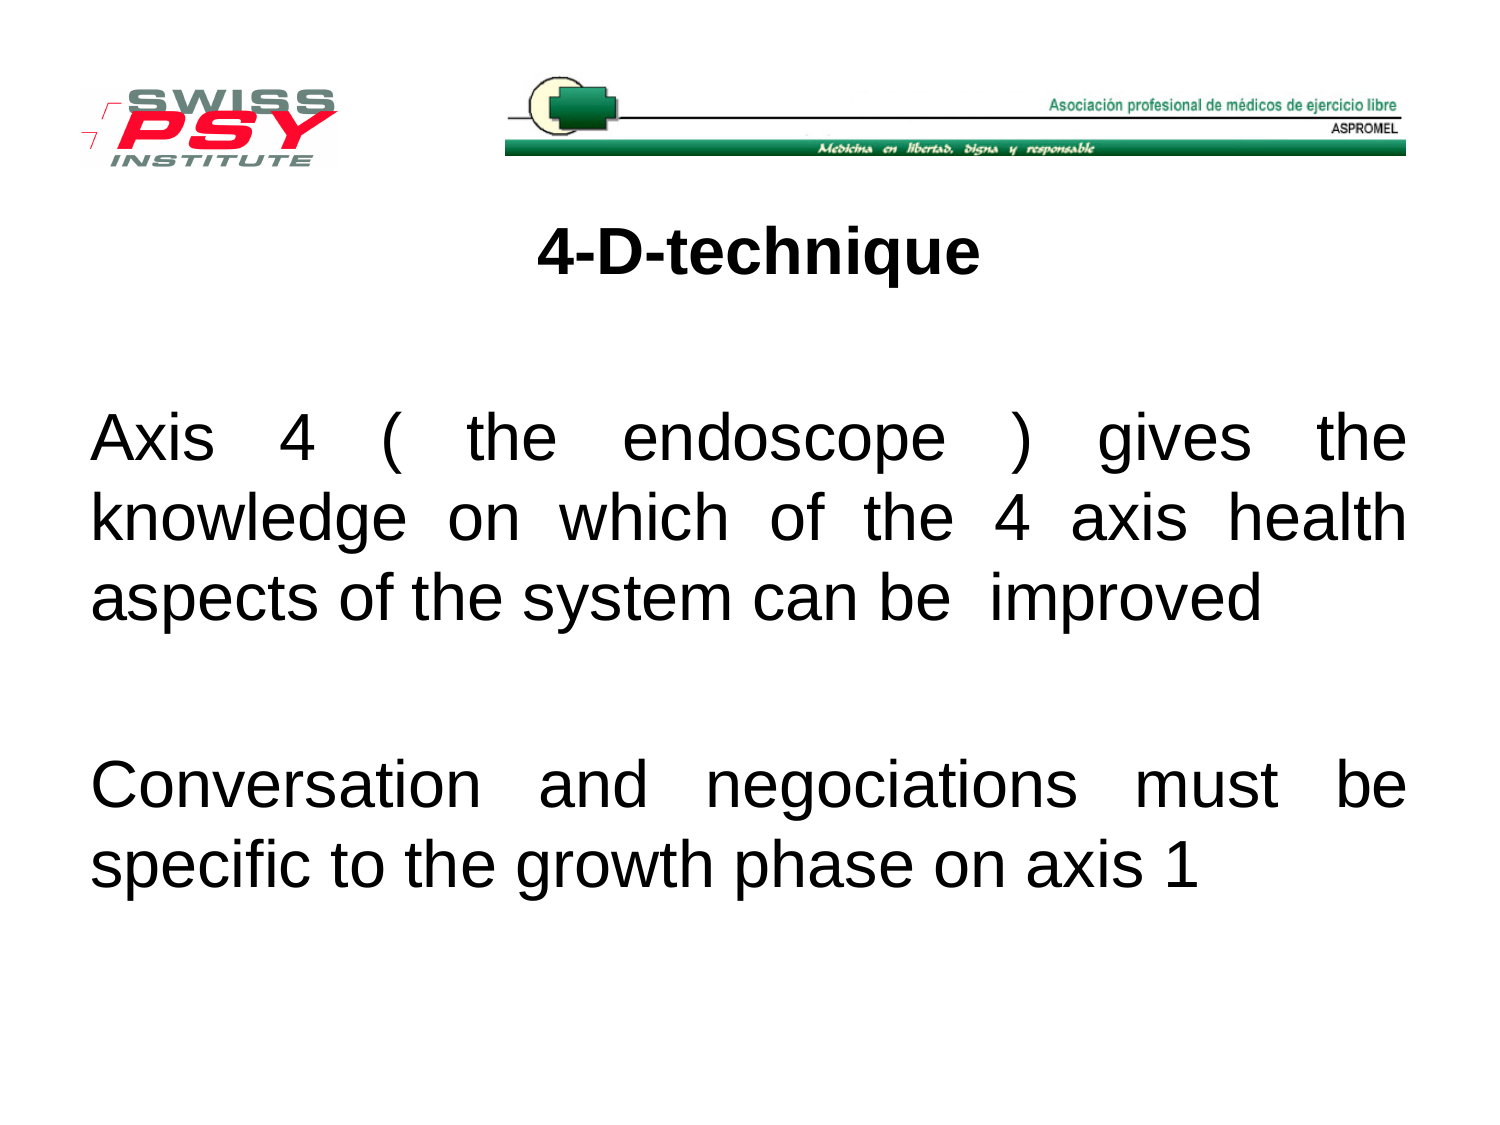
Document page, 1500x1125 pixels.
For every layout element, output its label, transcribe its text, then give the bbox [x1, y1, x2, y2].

picture [80, 87, 339, 169]
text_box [505, 72, 1406, 157]
list 4-D-technique Axis 4 ( the endoscope ) gives the knowledge on which of the 4 axis health aspects of the system can be improved Conversation and negociations must be specific to the growth phase on axis 1 [75, 200, 1425, 1005]
